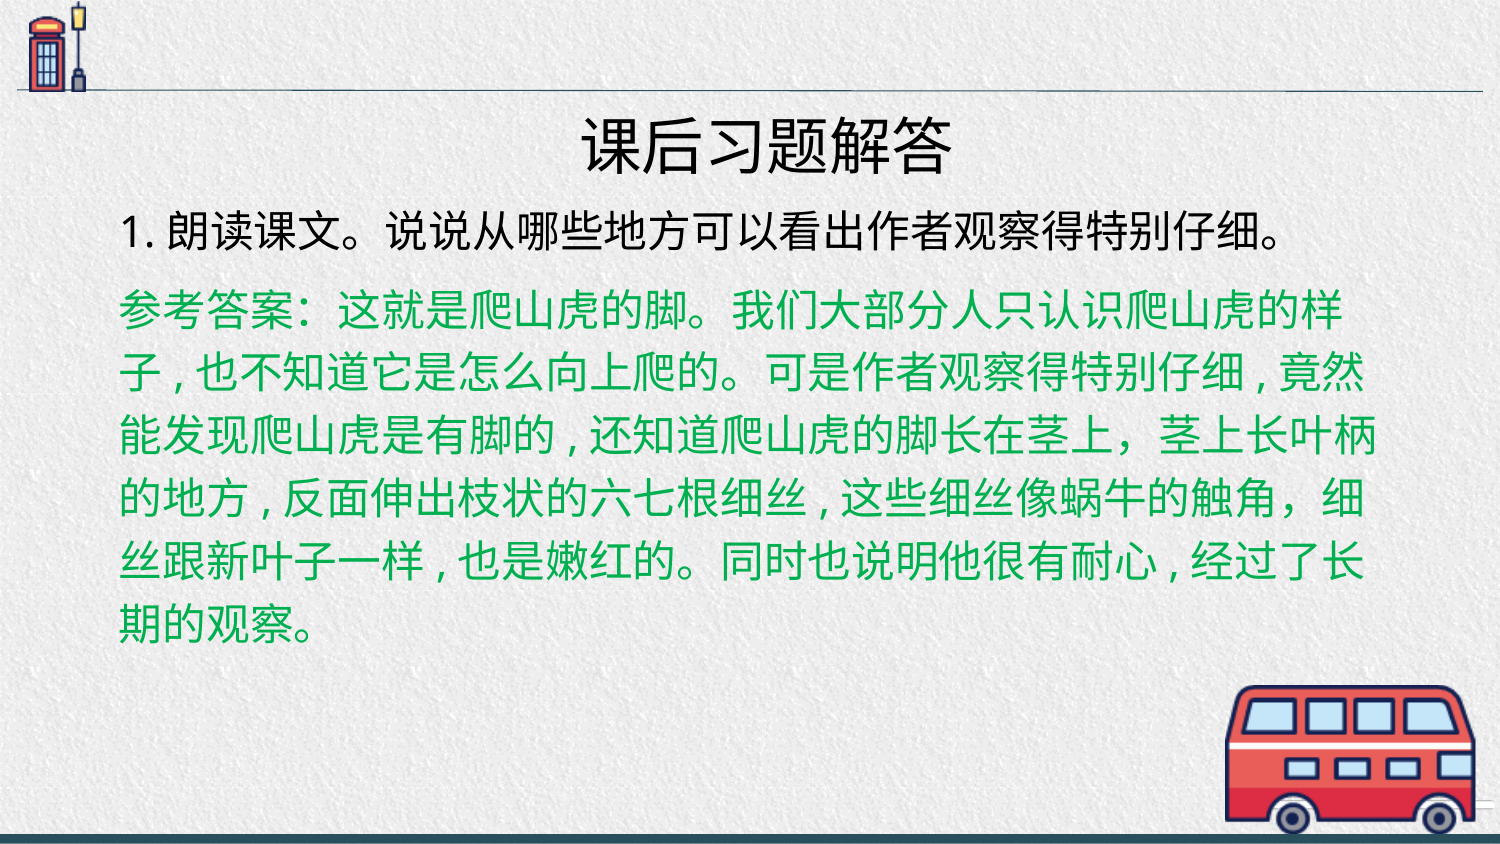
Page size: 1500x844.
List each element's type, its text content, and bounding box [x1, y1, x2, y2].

title 课后习题解答 [124, 19, 1410, 188]
list 1.朗读课文。说说从哪些地方可以看出作者观察得特别仔细。 参考答案：这就是爬山虎的脚。我们大部分人只认识爬山虎的样子,也不知道它是怎么向上爬的。可是作者观察得特别仔细,竟然能发现爬山虎是有脚的,还知道爬山虎的脚长在茎上，茎上长叶柄的地方,反面伸出枝状的六七根细丝,这些细丝像蜗牛的触角，细丝跟新叶子一样,也是嫩红的。同时也说明他很有耐心,经过了长期的观察。 [107, 187, 1393, 719]
picture [0, 0, 1500, 834]
